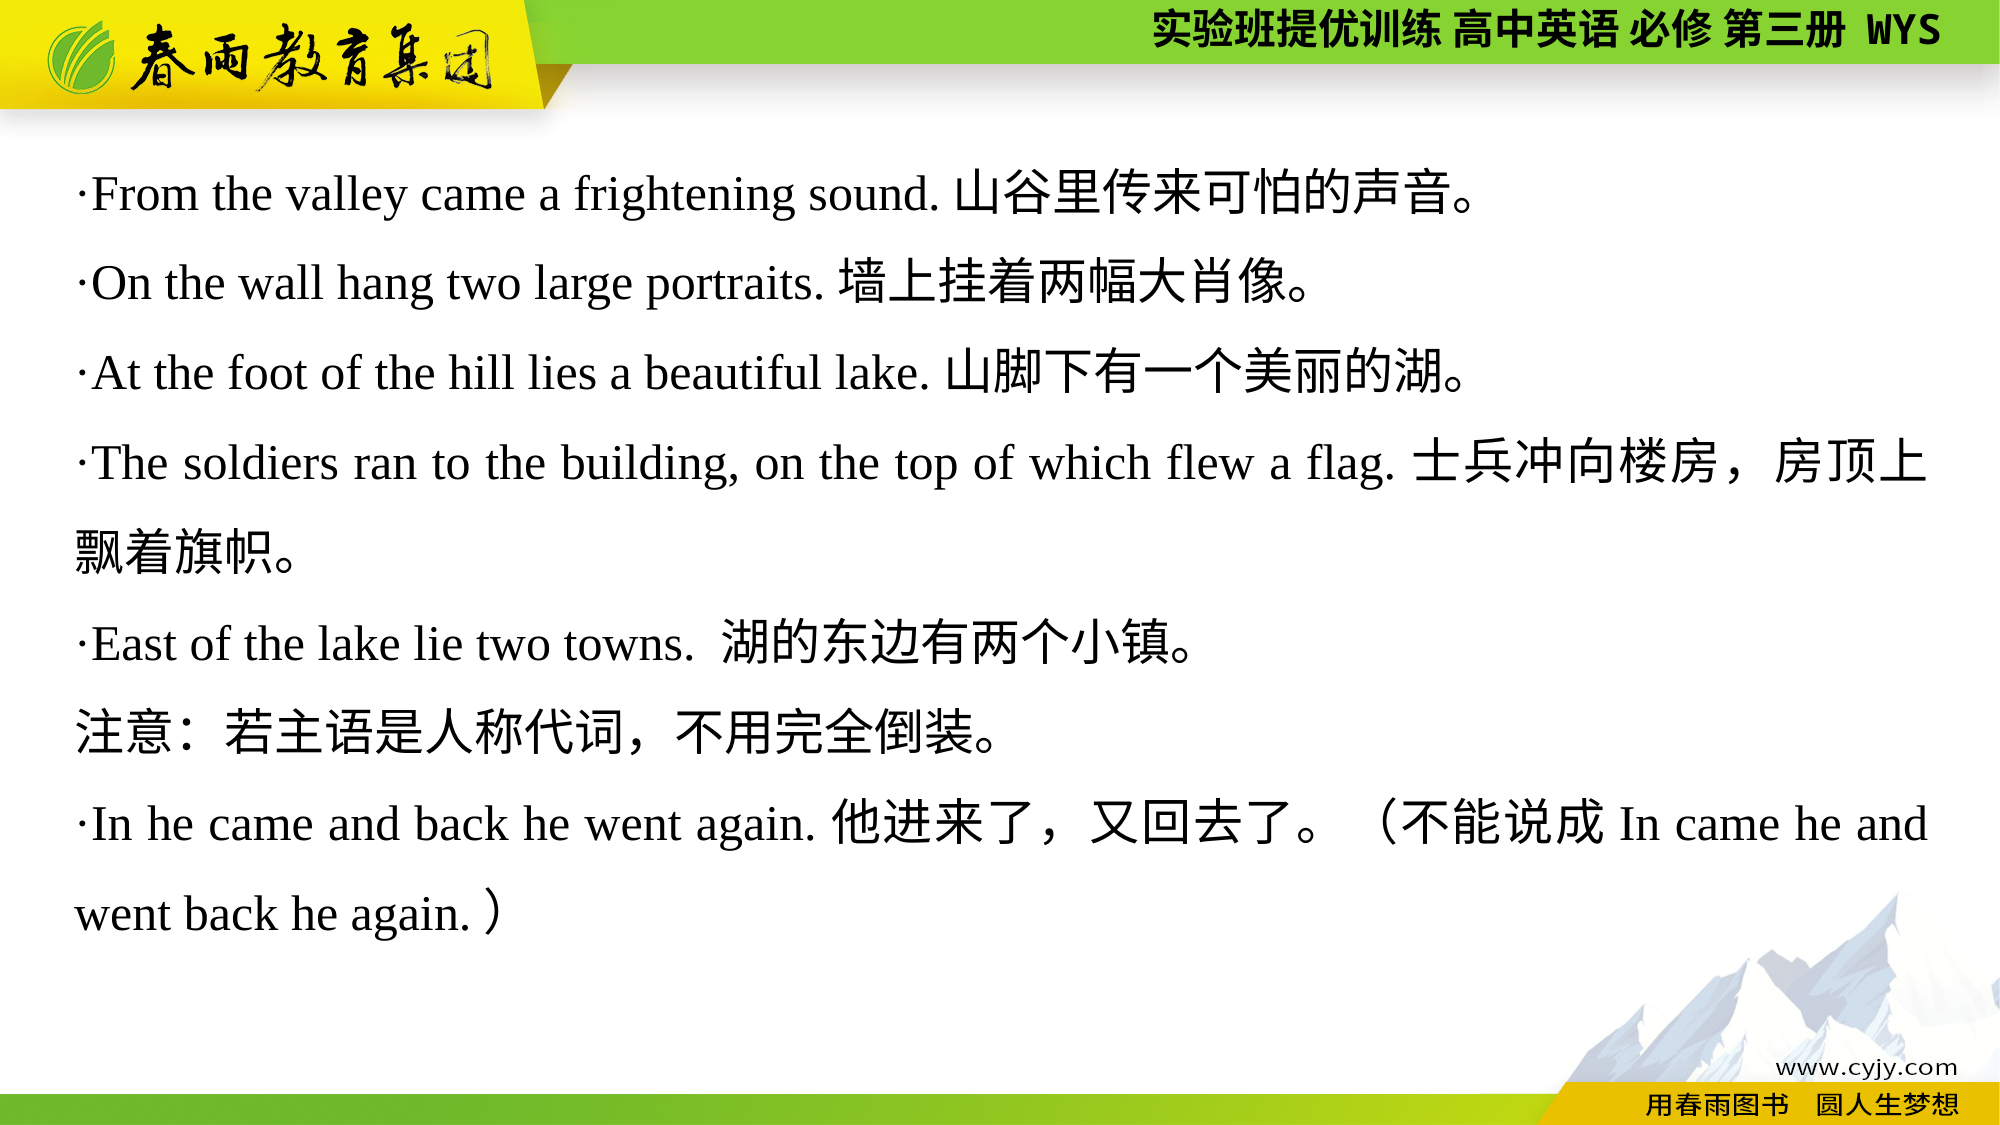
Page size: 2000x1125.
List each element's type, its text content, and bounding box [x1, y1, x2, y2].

picture [0, 0, 2000, 1125]
list ·From the valley came a frightening sound.山谷里传来可怕的声音。 ·On the wall hang two large portraits.墙上挂着两幅大肖像。 ·At the foot of the hill lies a beautiful lake.山脚下有一个美丽的湖。 ·The soldiers ran to the building, on the top of which flew a flag.士兵冲向楼房，房顶上飘着旗帜。 ·East of the lake lie two towns. 湖的东边有两个小镇。 注意：若主语是人称代词，不用完全倒装。 ·In he came and back he went again.他进来了，又回去了。（不能说成In came he and went back he again.） [59, 122, 1944, 944]
